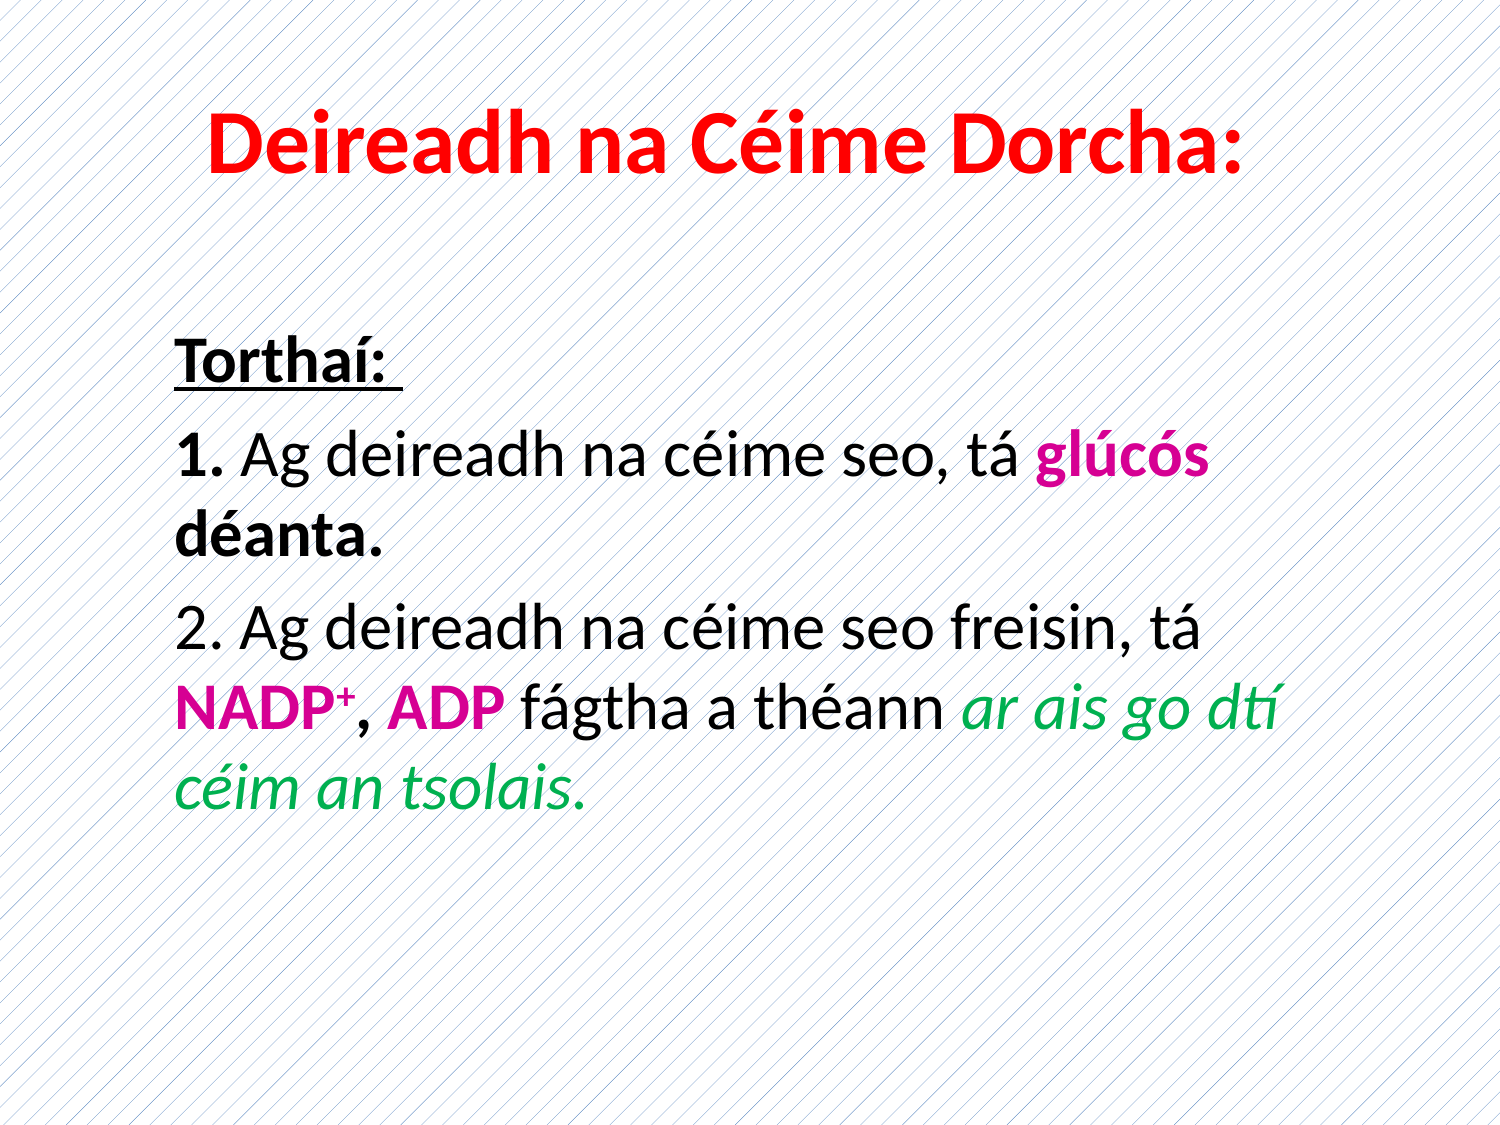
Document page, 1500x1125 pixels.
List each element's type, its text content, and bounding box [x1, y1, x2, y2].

title Deireadh na Céime Dorcha: [51, 42, 1402, 231]
list Torthaí: 1. Ag deireadh na céime seo, tá glúcós déanta. 2. Ag deireadh na céime seo freisin, tá NADP+, ADP fágtha a théann ar ais go dtí céim an tsolais. [159, 215, 1392, 1125]
footer [512, 1042, 988, 1103]
